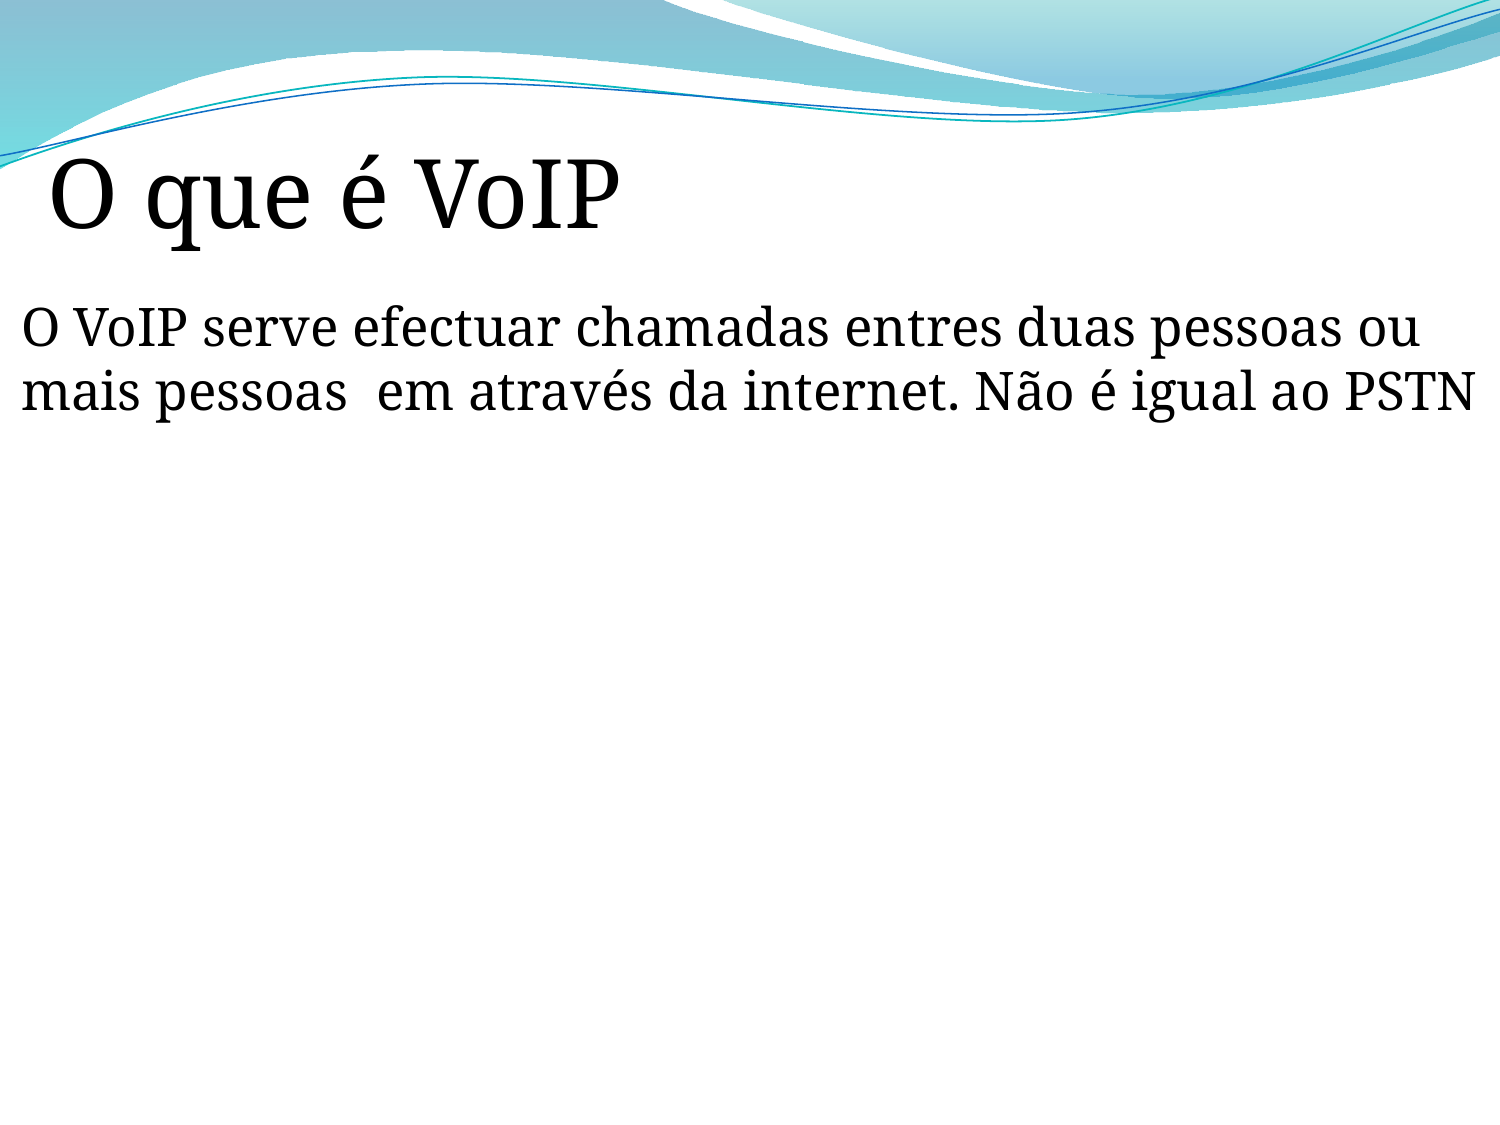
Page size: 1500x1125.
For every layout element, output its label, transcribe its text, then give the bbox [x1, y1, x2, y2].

text_box O VoIP serve efectuar chamadas entres duas pessoas ou mais pessoas em através da internet. Não é igual ao PSTN [20, 286, 1500, 480]
text_box O que é VoIP [0, 90, 672, 284]
